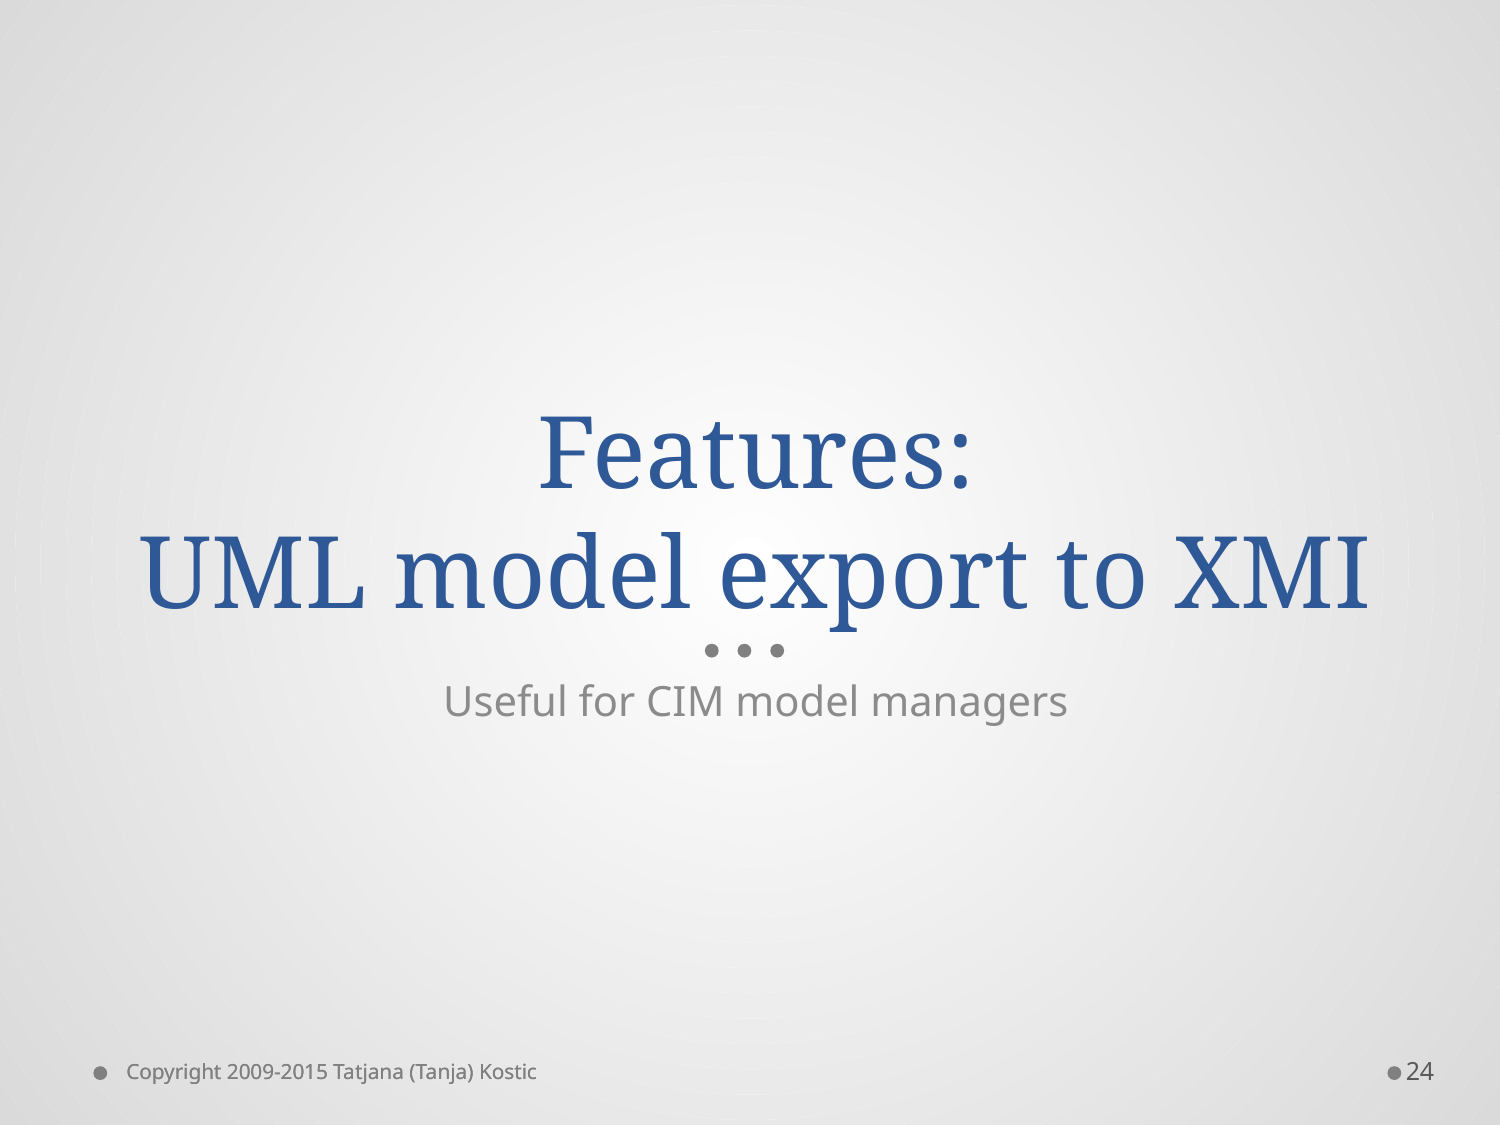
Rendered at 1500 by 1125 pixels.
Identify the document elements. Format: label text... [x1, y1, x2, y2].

list Useful for CIM model managers [118, 667, 1394, 740]
slide_number 24 [1401, 1042, 1494, 1103]
title Features: UML model export to XMI [118, 224, 1394, 636]
